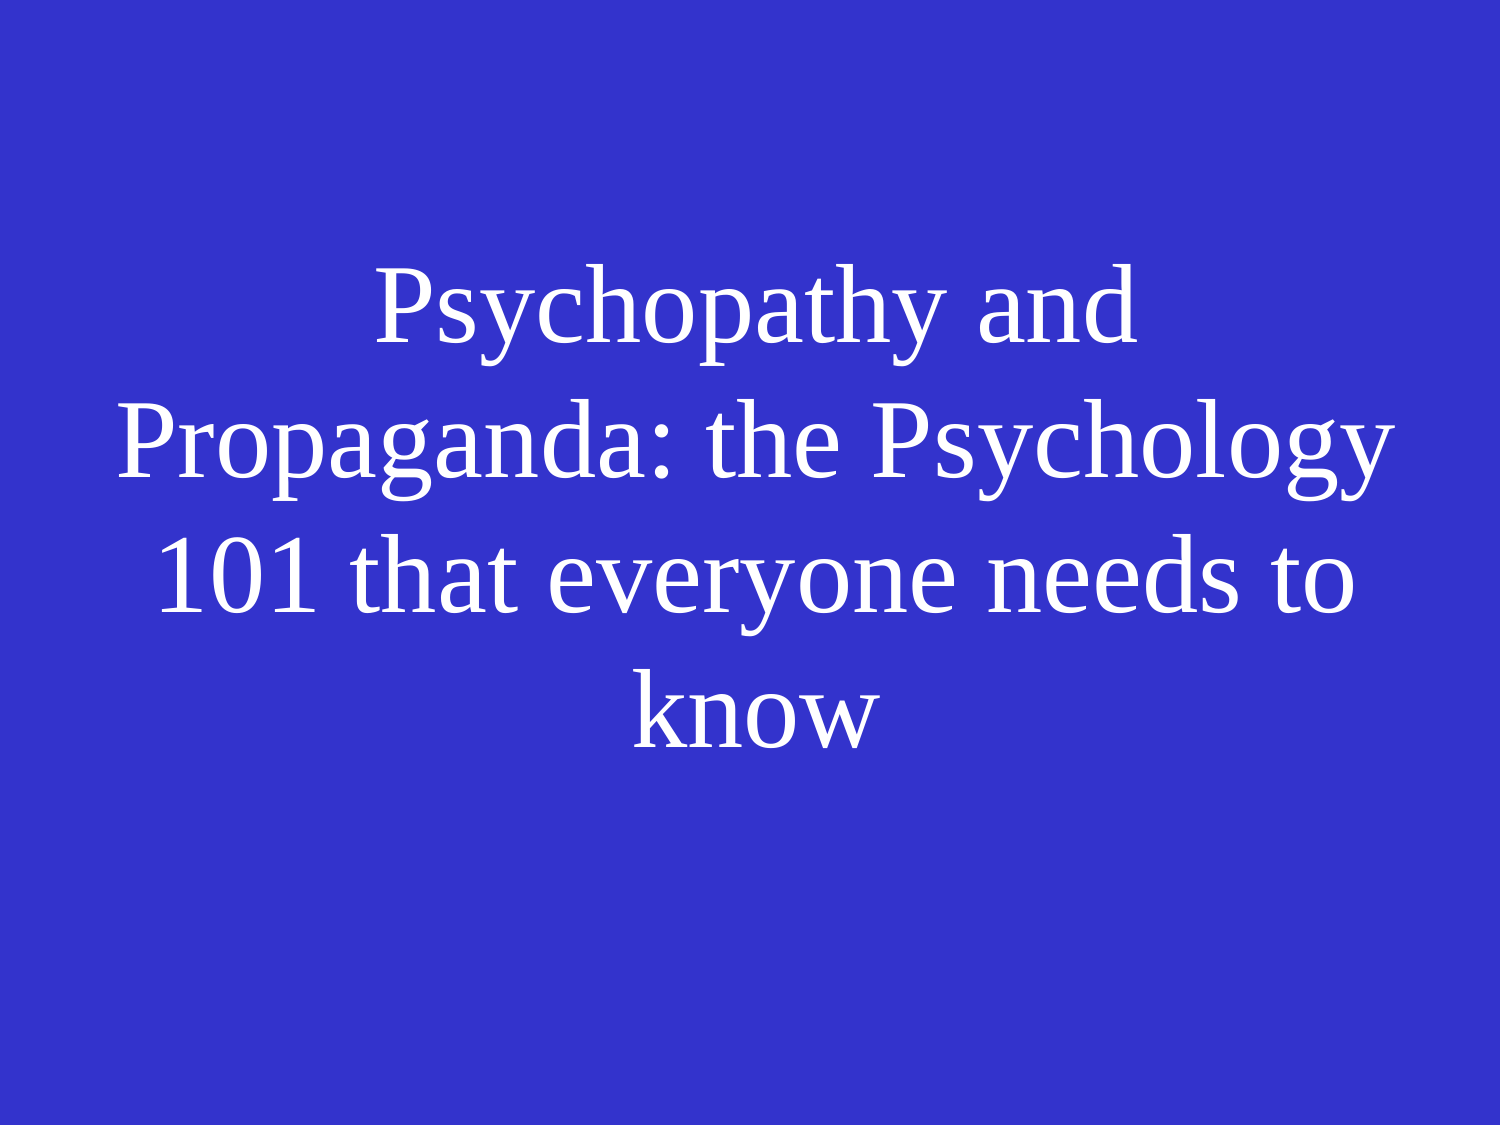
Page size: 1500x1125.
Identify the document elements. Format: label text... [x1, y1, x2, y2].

title Psychopathy and Propaganda: the Psychology 101 that everyone needs to know [75, 99, 1438, 900]
